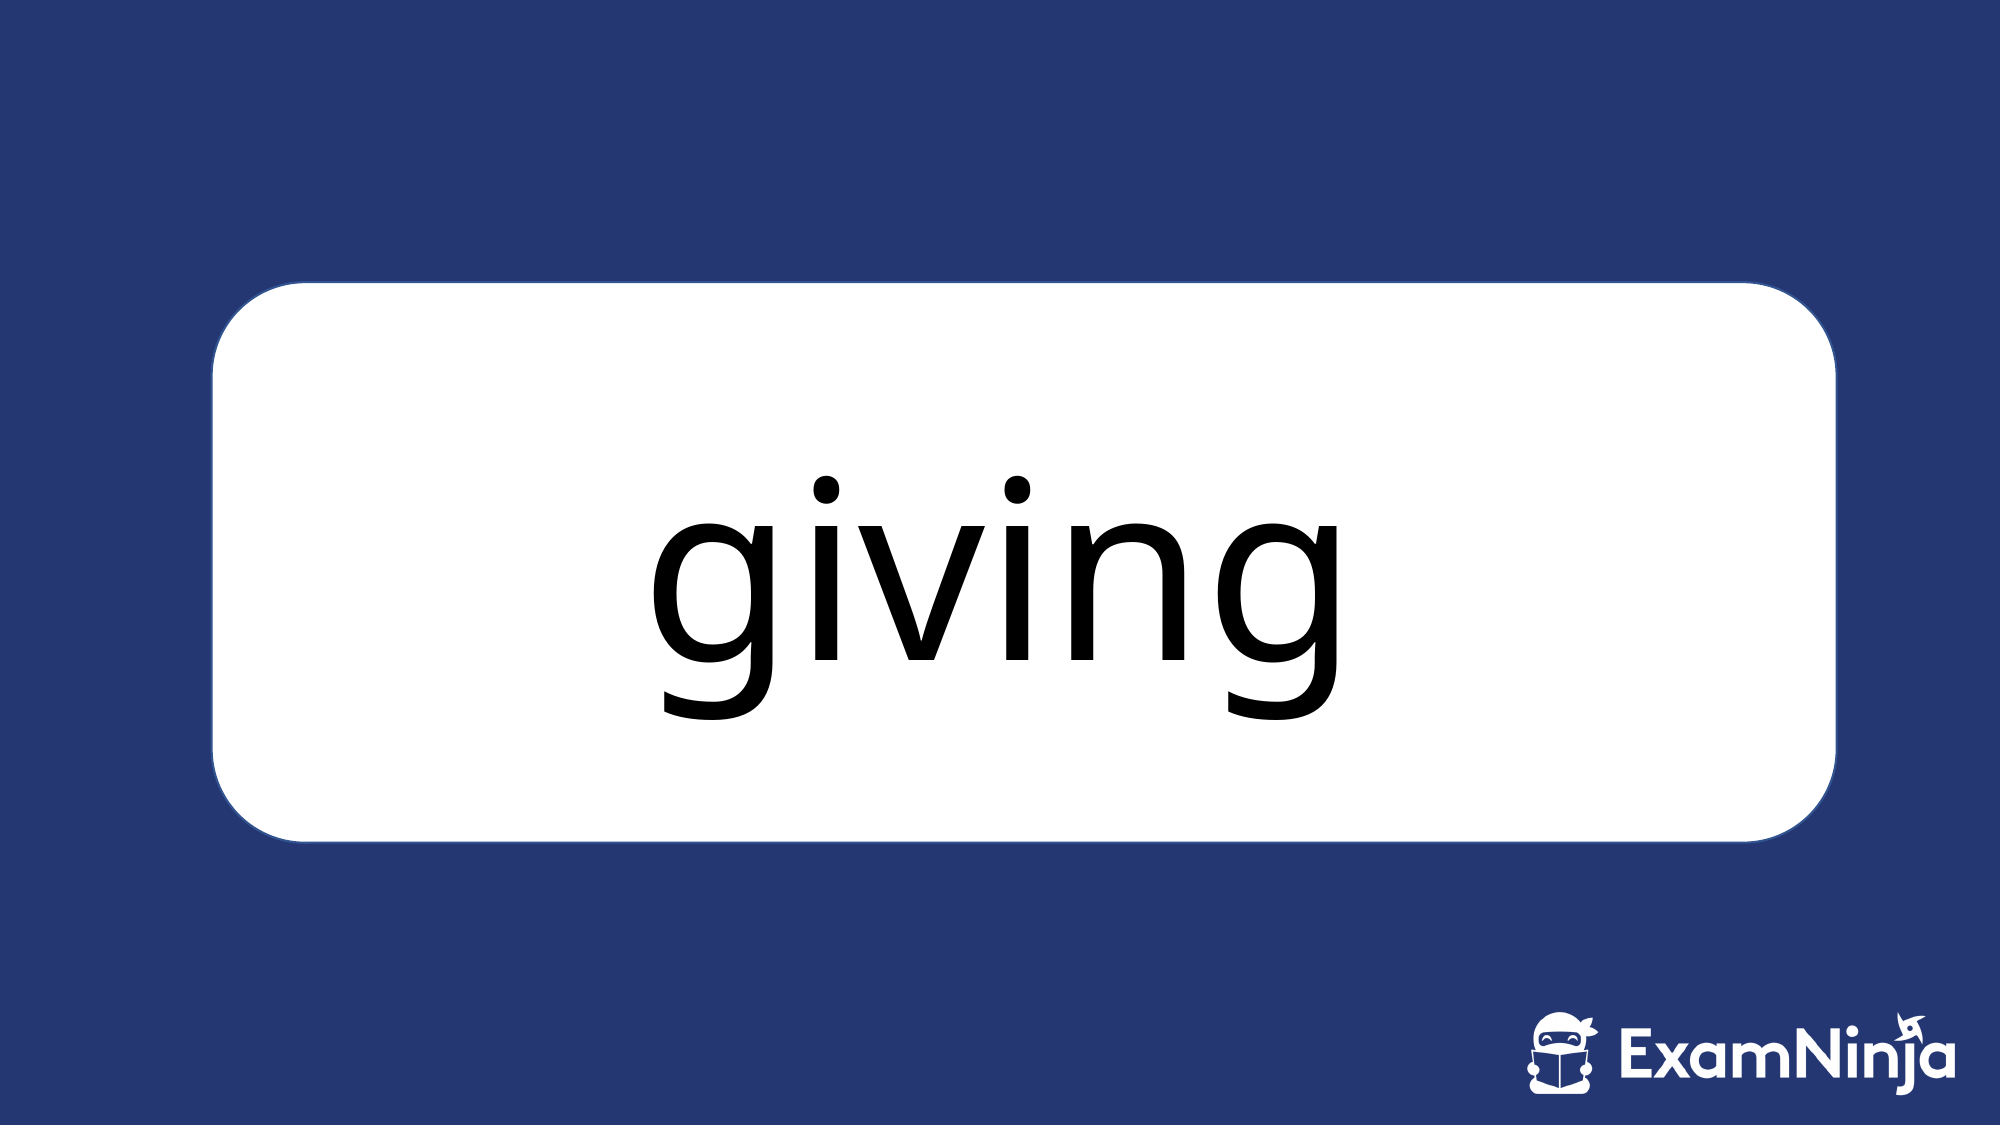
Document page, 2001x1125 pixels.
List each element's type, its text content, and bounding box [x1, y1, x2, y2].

text_box [210, 281, 1838, 403]
text_box giving [143, 403, 1857, 719]
text_box [210, 719, 1838, 844]
picture [1501, 1003, 1979, 1102]
